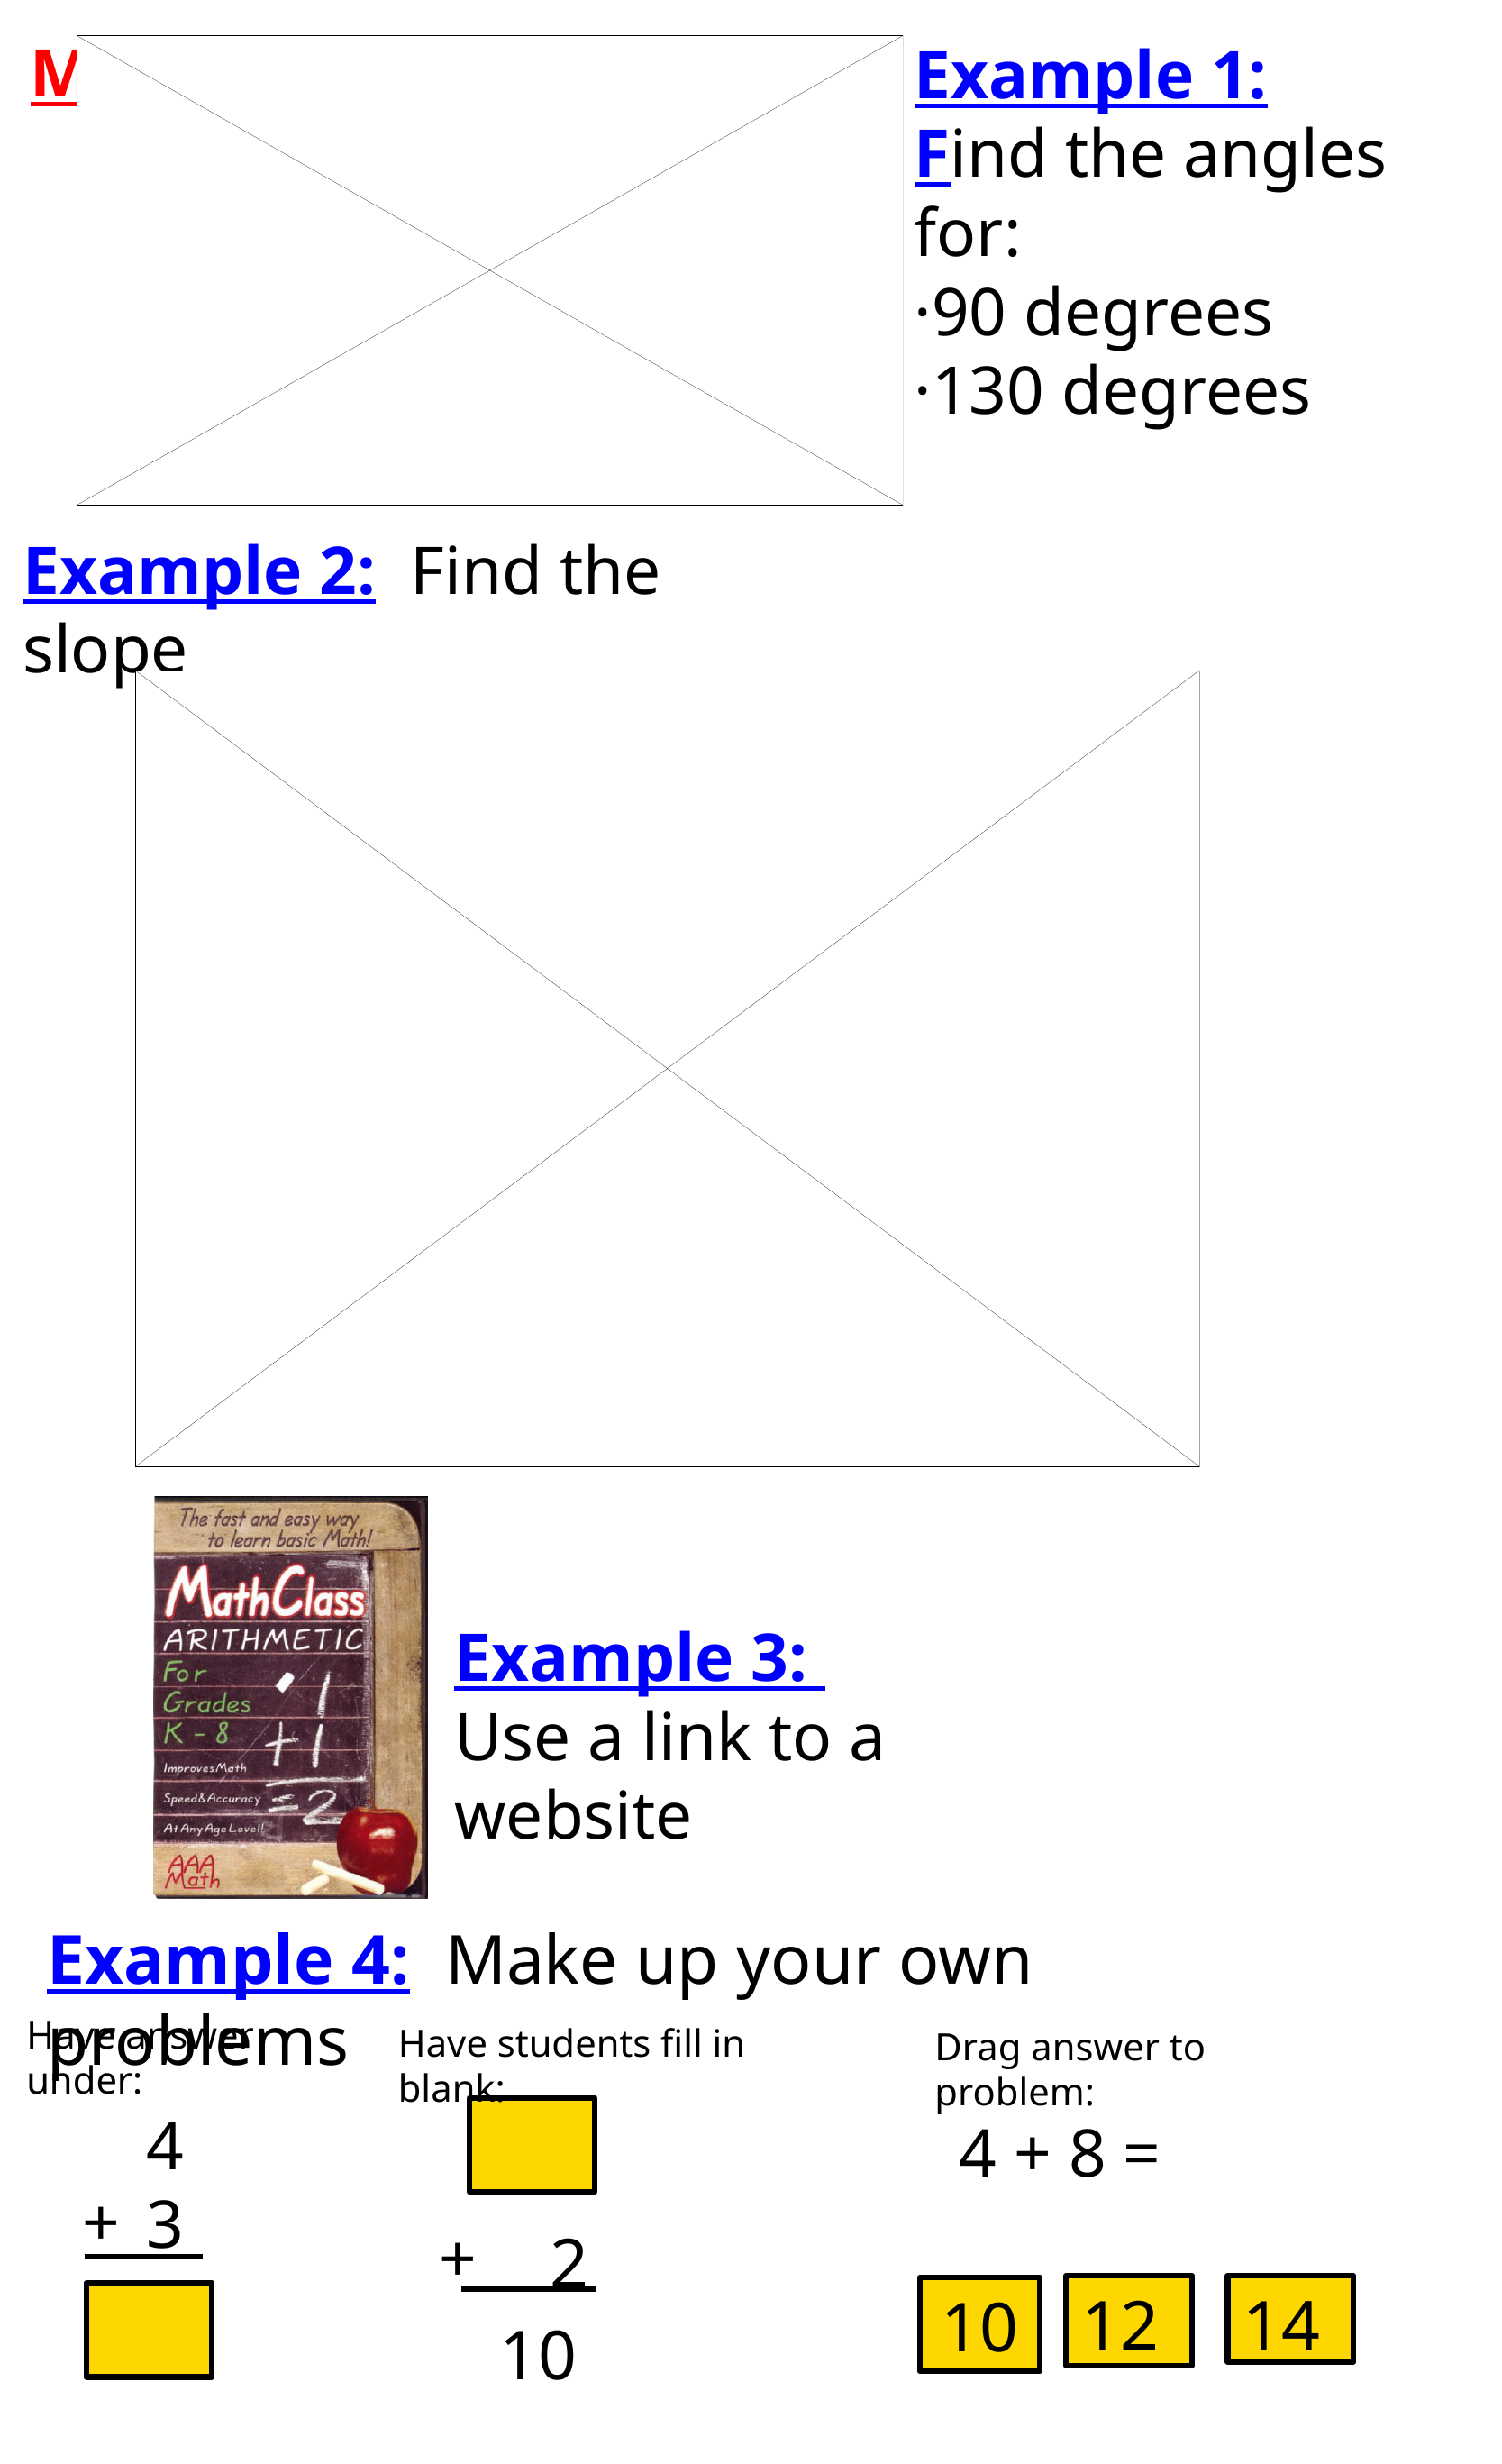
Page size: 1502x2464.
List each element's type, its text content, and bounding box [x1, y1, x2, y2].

picture [153, 1496, 428, 1899]
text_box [425, 2209, 658, 2402]
text_box [468, 2117, 596, 2194]
text_box Math: [16, 24, 280, 117]
text_box 4 + 8 = [945, 2104, 1228, 2197]
text_box Example 2: Find the slope [9, 522, 828, 693]
text_box Drag answer to problem: [921, 2016, 1353, 2121]
text_box Have students fill in blank: [385, 2012, 847, 2117]
text_box Example 1: Find the angles for: ·90 degrees ·130 degrees [900, 26, 1502, 434]
text_box Have answer under: [13, 2004, 367, 2109]
text_box Example 3: Use a link to a website [441, 1609, 1128, 1859]
text_box Example 4: Make up your own problems [33, 1909, 1254, 2085]
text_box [1056, 2275, 1202, 2372]
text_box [68, 2096, 254, 2383]
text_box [910, 2277, 1050, 2374]
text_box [1217, 2275, 1363, 2372]
